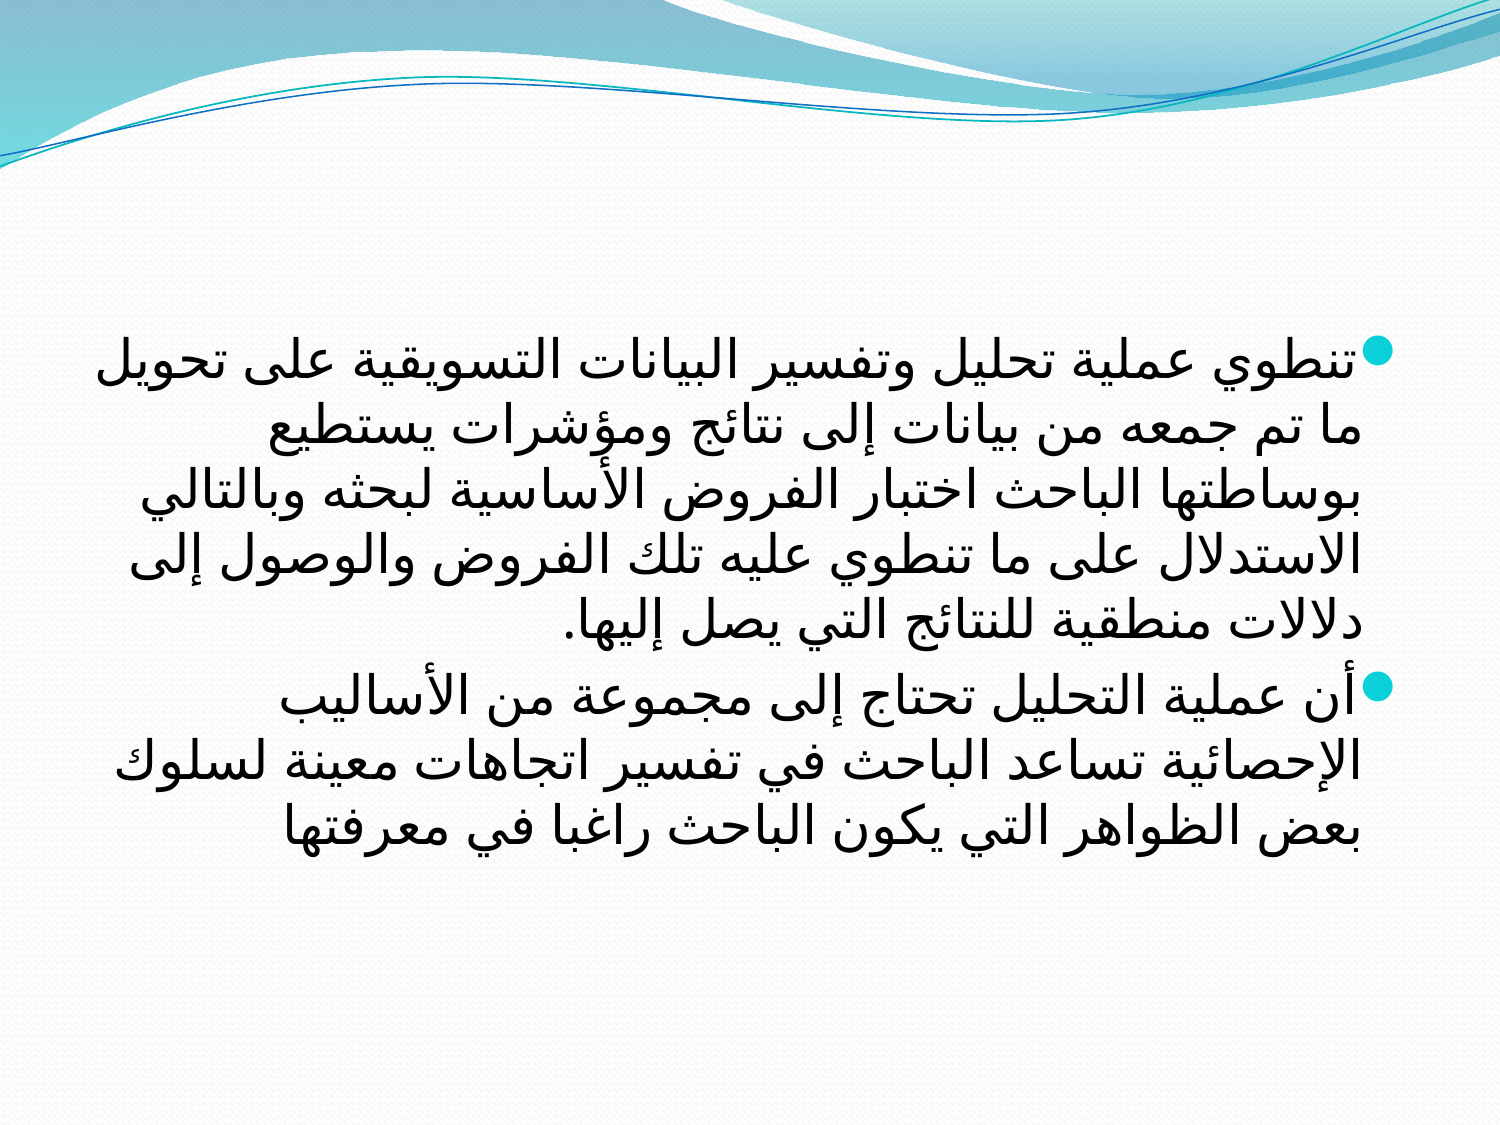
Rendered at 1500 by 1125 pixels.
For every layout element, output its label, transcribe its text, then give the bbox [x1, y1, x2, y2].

list تنطوي عملية تحليل وتفسير البيانات التسويقية على تحويل ما تم جمعه من بيانات إلى نتائج ومؤشرات يستطيع بوساطتها الباحث اختبار الفروض الأساسية لبحثه وبالتالي الاستدلال على ما تنطوي عليه تلك الفروض والوصول إلى دلالات منطقية للنتائج التي يصل إليها. أن عملية التحليل تحتاج إلى مجموعة من الأساليب الإحصائية تساعد الباحث في تفسير اتجاهات معينة لسلوك بعض الظواهر التي يكون الباحث راغبا في معرفتها [75, 317, 1425, 1038]
